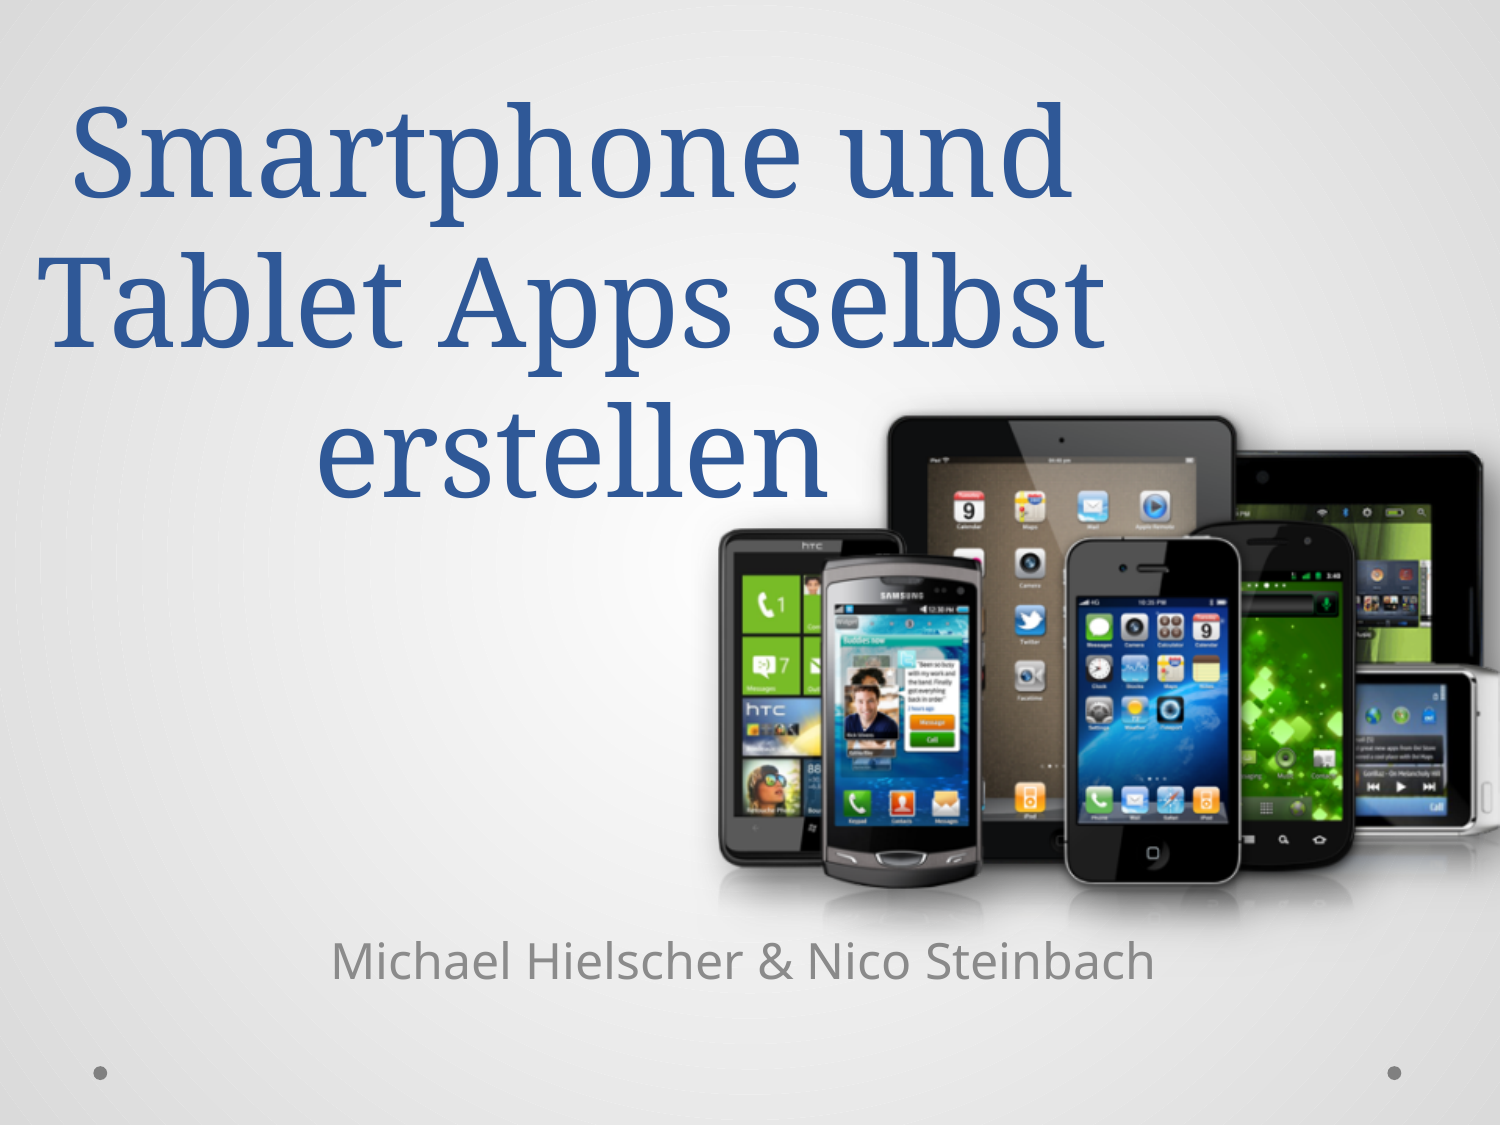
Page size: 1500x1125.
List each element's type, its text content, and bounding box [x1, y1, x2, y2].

title Smartphone und Tablet Apps selbst erstellen [0, 0, 1210, 531]
subtitle Michael Hielscher & Nico Steinbach [218, 922, 1269, 1123]
picture [718, 408, 1500, 936]
